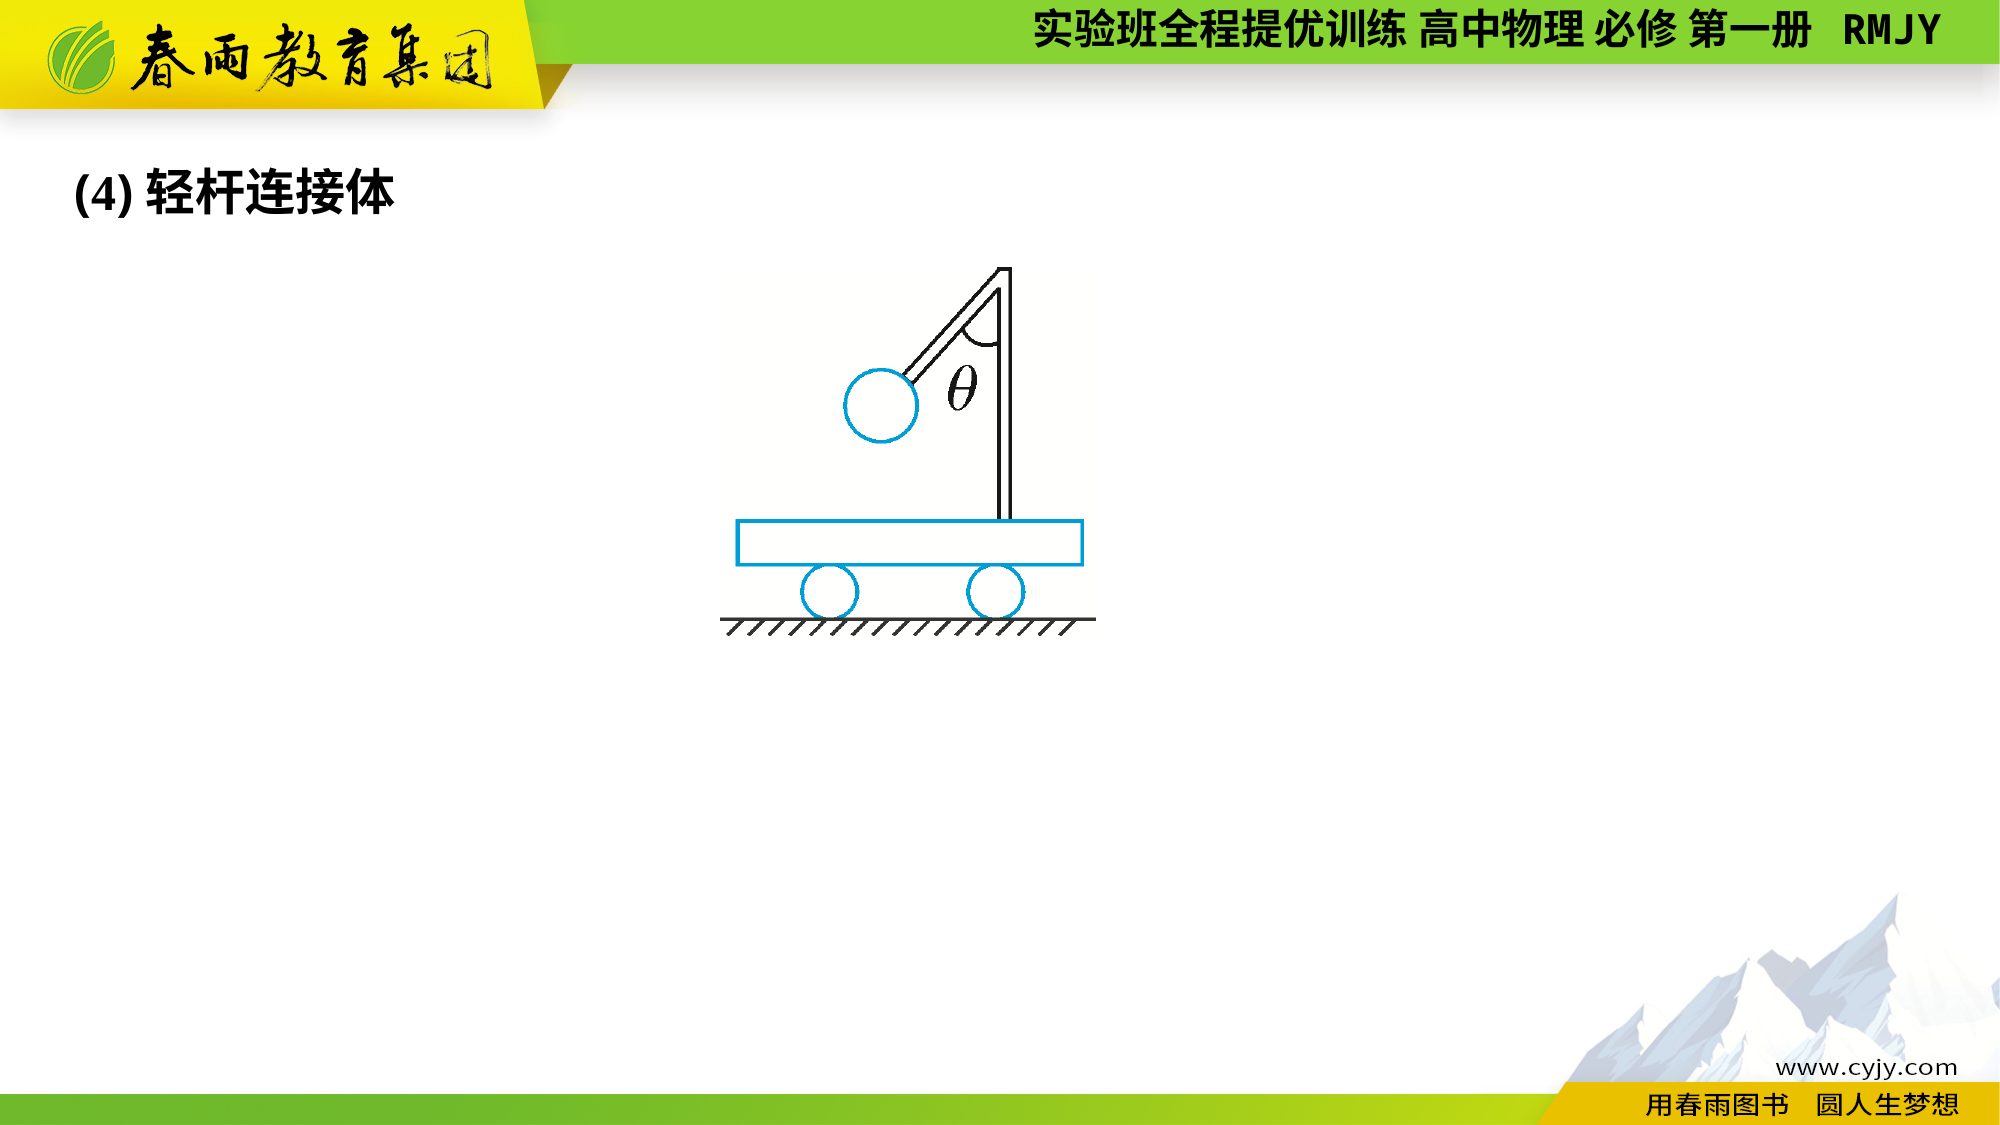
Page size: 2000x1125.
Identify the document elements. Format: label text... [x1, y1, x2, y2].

picture [0, 0, 2000, 1125]
list (4)轻杆连接体 [59, 122, 1944, 229]
